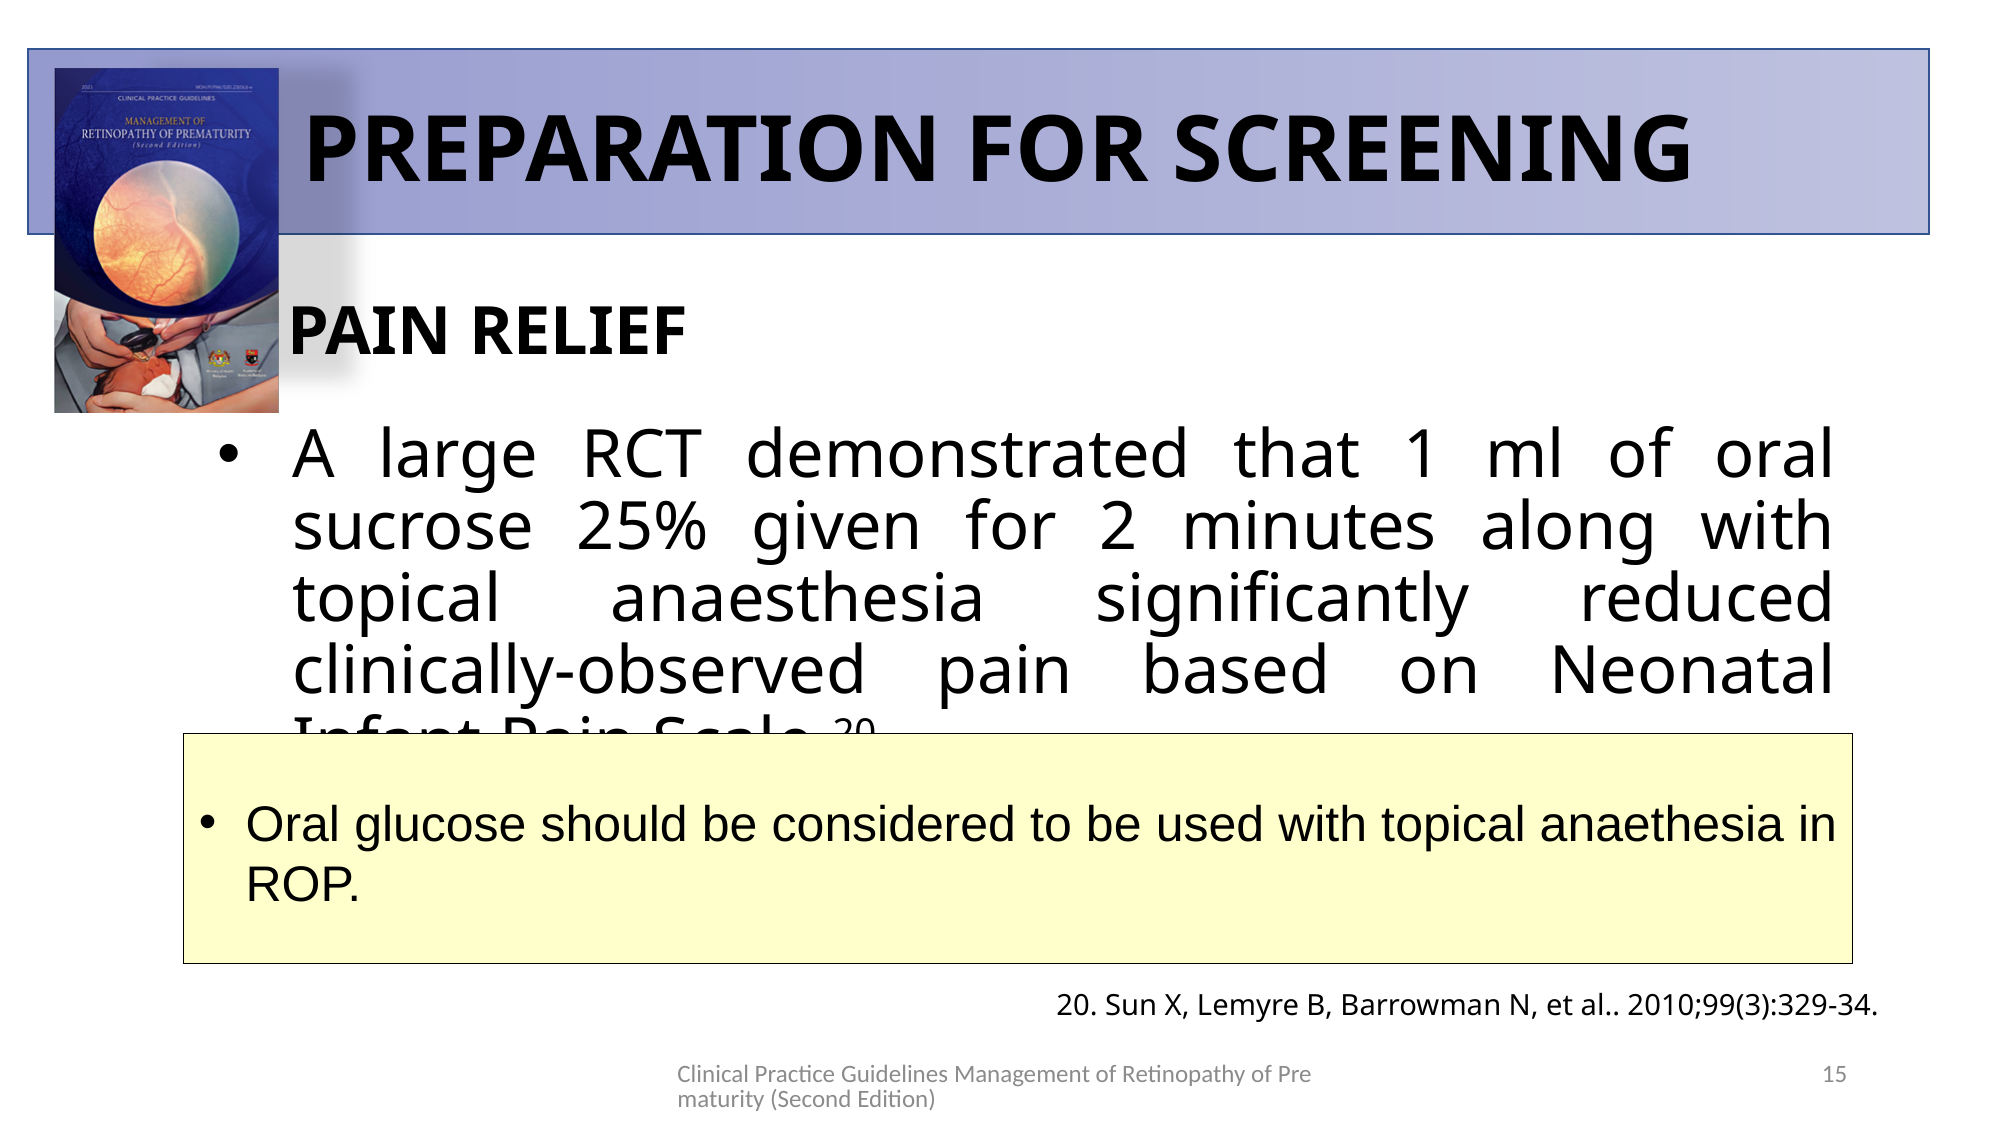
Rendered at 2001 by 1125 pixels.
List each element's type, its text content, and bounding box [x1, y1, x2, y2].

picture [54, 37, 386, 413]
text_box PAIN RELIEF [386, 280, 721, 375]
text_box Oral glucose should be considered to be used with topical anaethesia in ROP. [183, 733, 1853, 964]
text_box [27, 48, 54, 235]
footer Clinical Practice Guidelines Management of Retinopathy of Prematurity (Second Edition) [662, 1042, 1338, 1103]
text_box [386, 48, 1930, 235]
text_box 20. Sun X, Lemyre B, Barrowman N, et al.. 2010;99(3):329-34. [1041, 979, 2000, 1029]
slide_number 15 [1412, 1042, 1863, 1103]
list A large RCT demonstrated that 1 ml of oral sucrose 25% given for 2 minutes along with topical anaesthesia significantly reduced clinically-observed pain based on Neonatal Infant Pain Scale.20 [127, 332, 1853, 1037]
title PREPARATION FOR SCREENING [386, 71, 1863, 233]
